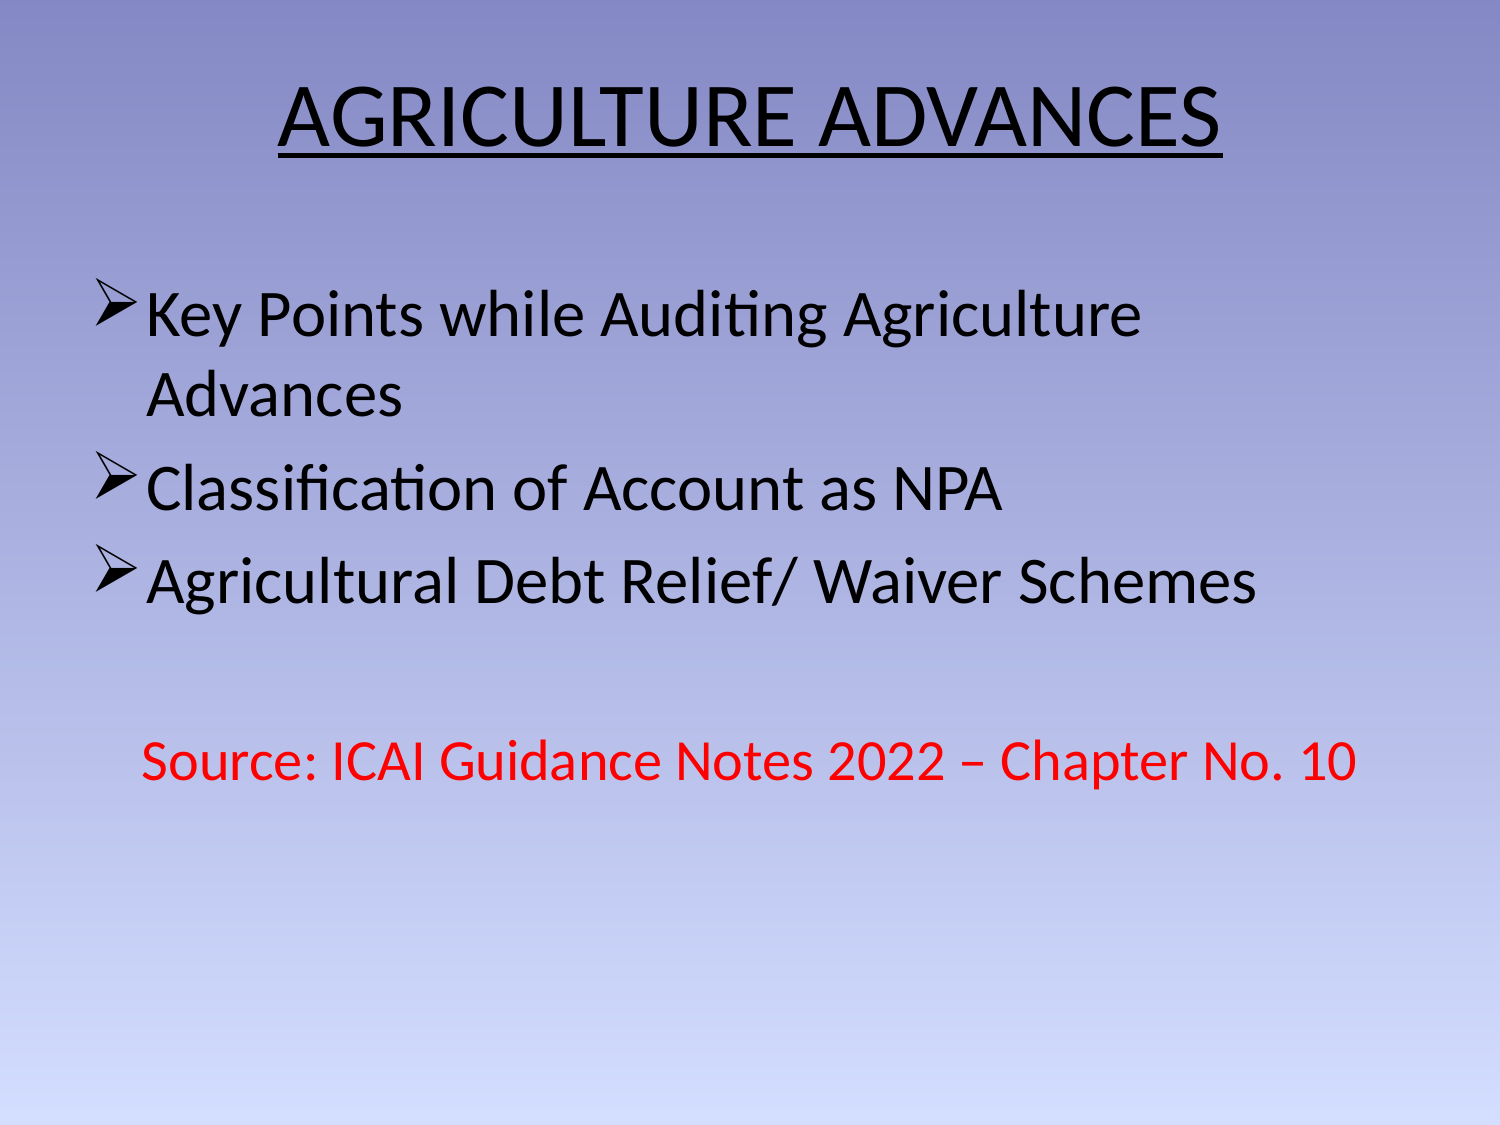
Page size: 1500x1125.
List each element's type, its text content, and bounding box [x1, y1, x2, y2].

list Key Points while Auditing Agriculture Advances Classification of Account as NPA Agricultural Debt Relief/ Waiver Schemes Source: ICAI Guidance Notes 2022 – Chapter No. 10 [75, 262, 1425, 1005]
title AGRICULTURE ADVANCES [75, 45, 1425, 175]
